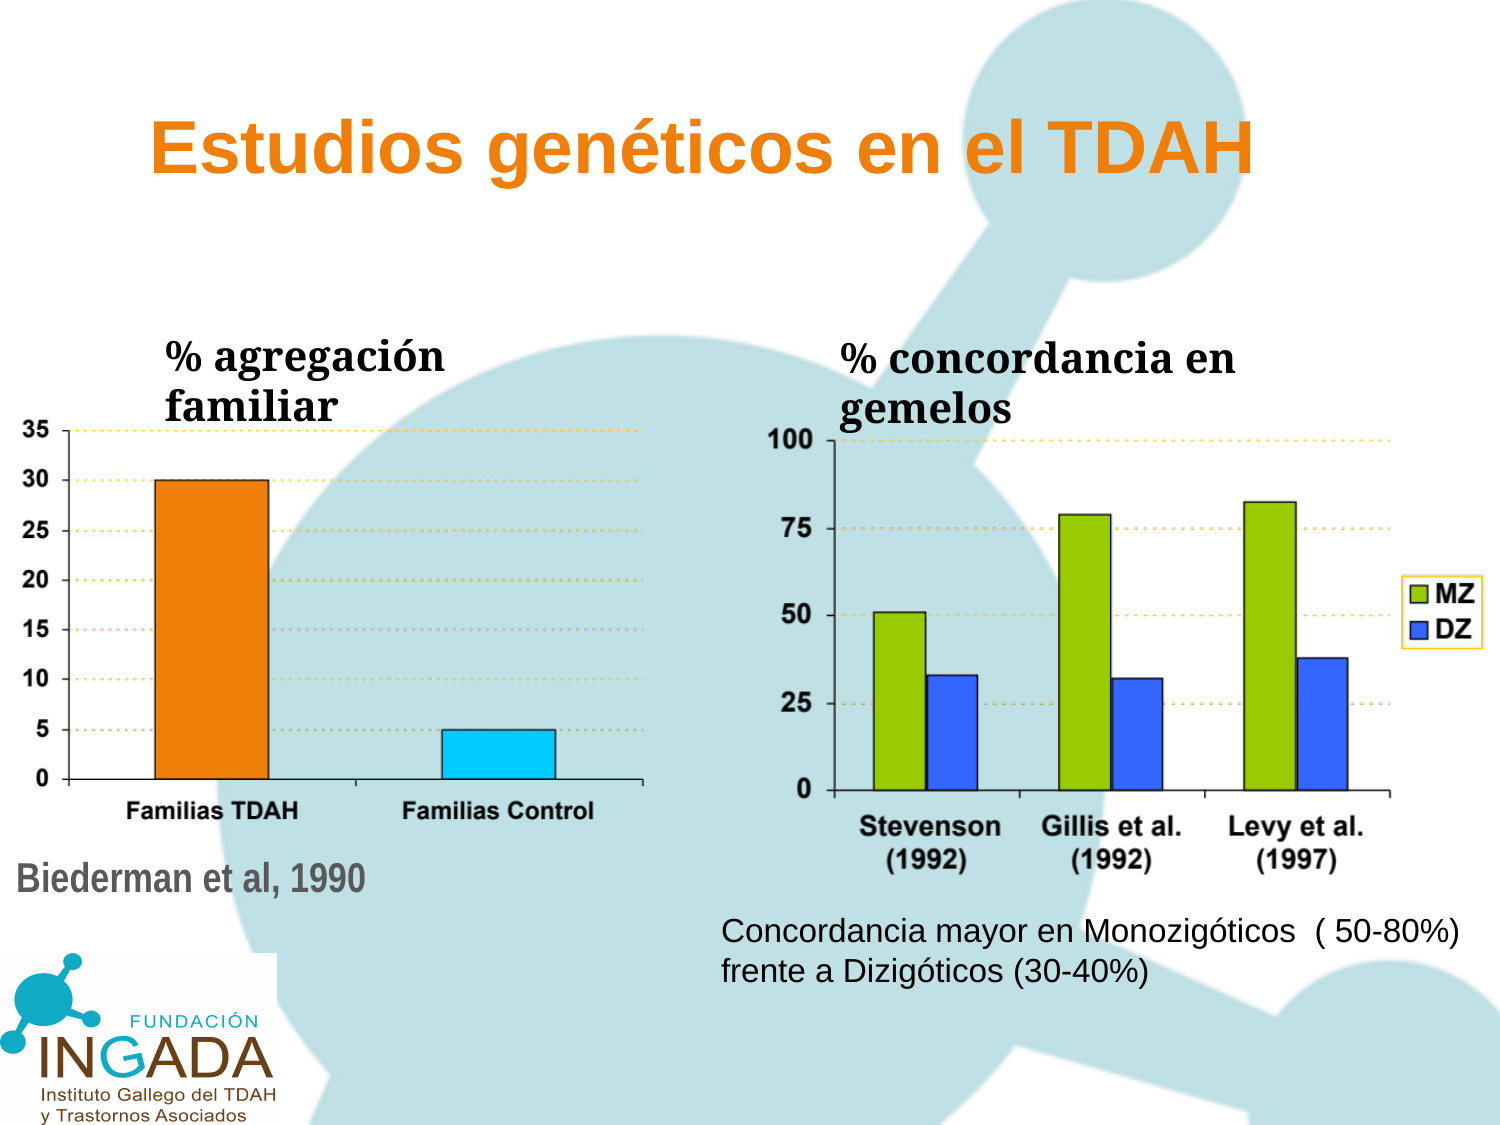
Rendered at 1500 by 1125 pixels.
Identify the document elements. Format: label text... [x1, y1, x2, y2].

text_box % agregación familiar [149, 322, 600, 392]
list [743, 399, 1494, 901]
title Estudios genéticos en el TDAH [0, 50, 1407, 238]
text_box % concordancia en gemelos [824, 324, 1363, 398]
picture [0, 953, 277, 1125]
text_box Concordancia mayor en Monozigóticos ( 50-80%) frente a Dizigóticos (30-40%) [706, 902, 1477, 997]
text_box Biederman et al, 1990 [1, 857, 382, 909]
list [0, 393, 660, 849]
